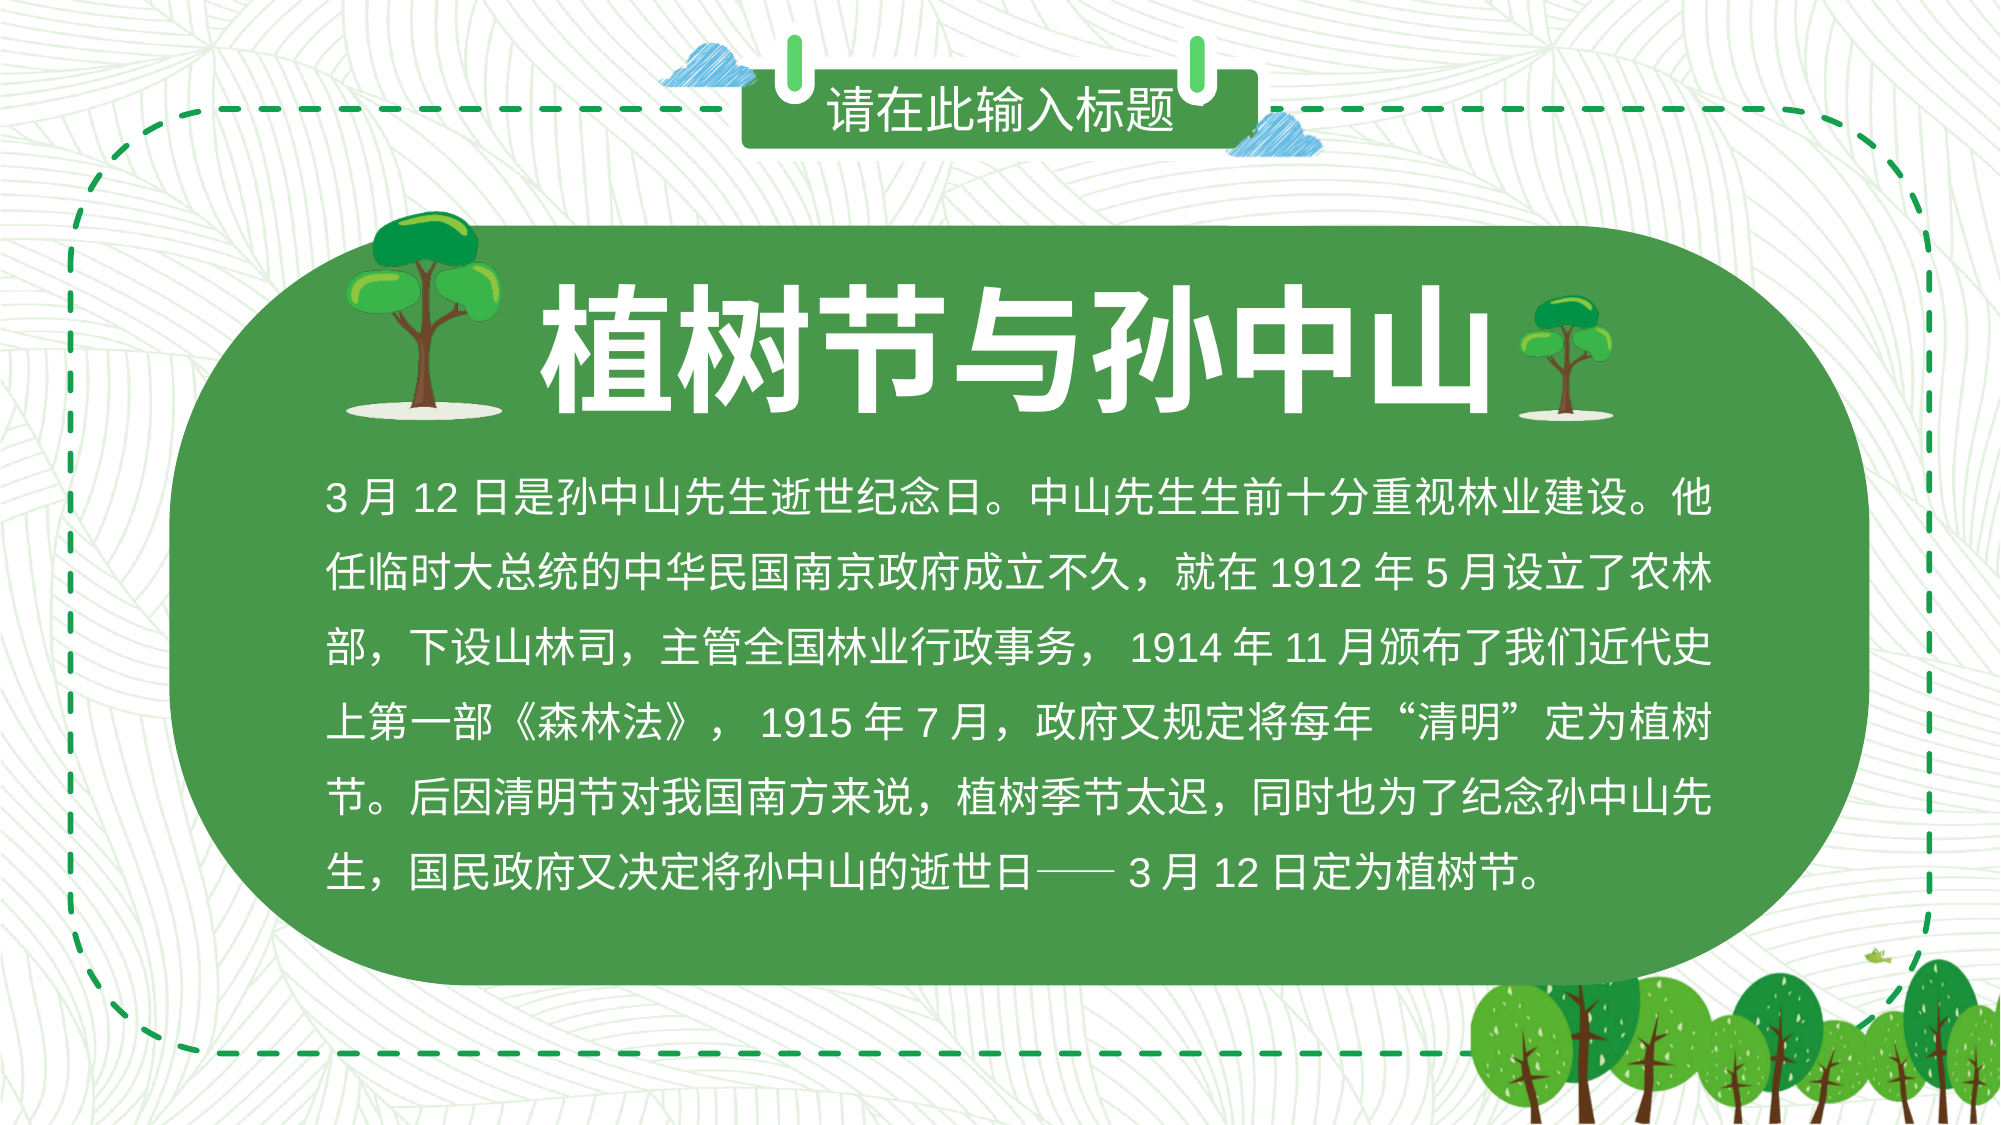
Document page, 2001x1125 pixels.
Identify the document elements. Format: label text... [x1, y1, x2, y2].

text_box [168, 224, 1871, 987]
text_box 3月12日是孙中山先生逝世纪念日。中山先生生前十分重视林业建设。他任临时大总统的中华民国南京政府成立不久，就在1912年5月设立了农林部，下设山林司，主管全国林业行政事务，1914年11月颁布了我们近代史上第一部《森林法》，1915年7月，政府又规定将每年“清明”定为植树节。后因清明节对我国南方来说，植树季节太迟，同时也为了纪念孙中山先生，国民政府又决定将孙中山的逝世日——3月12日定为植树节。 [310, 438, 1729, 903]
text_box 植树节与孙中山 [371, 256, 1667, 437]
picture [3, 1, 2001, 1125]
